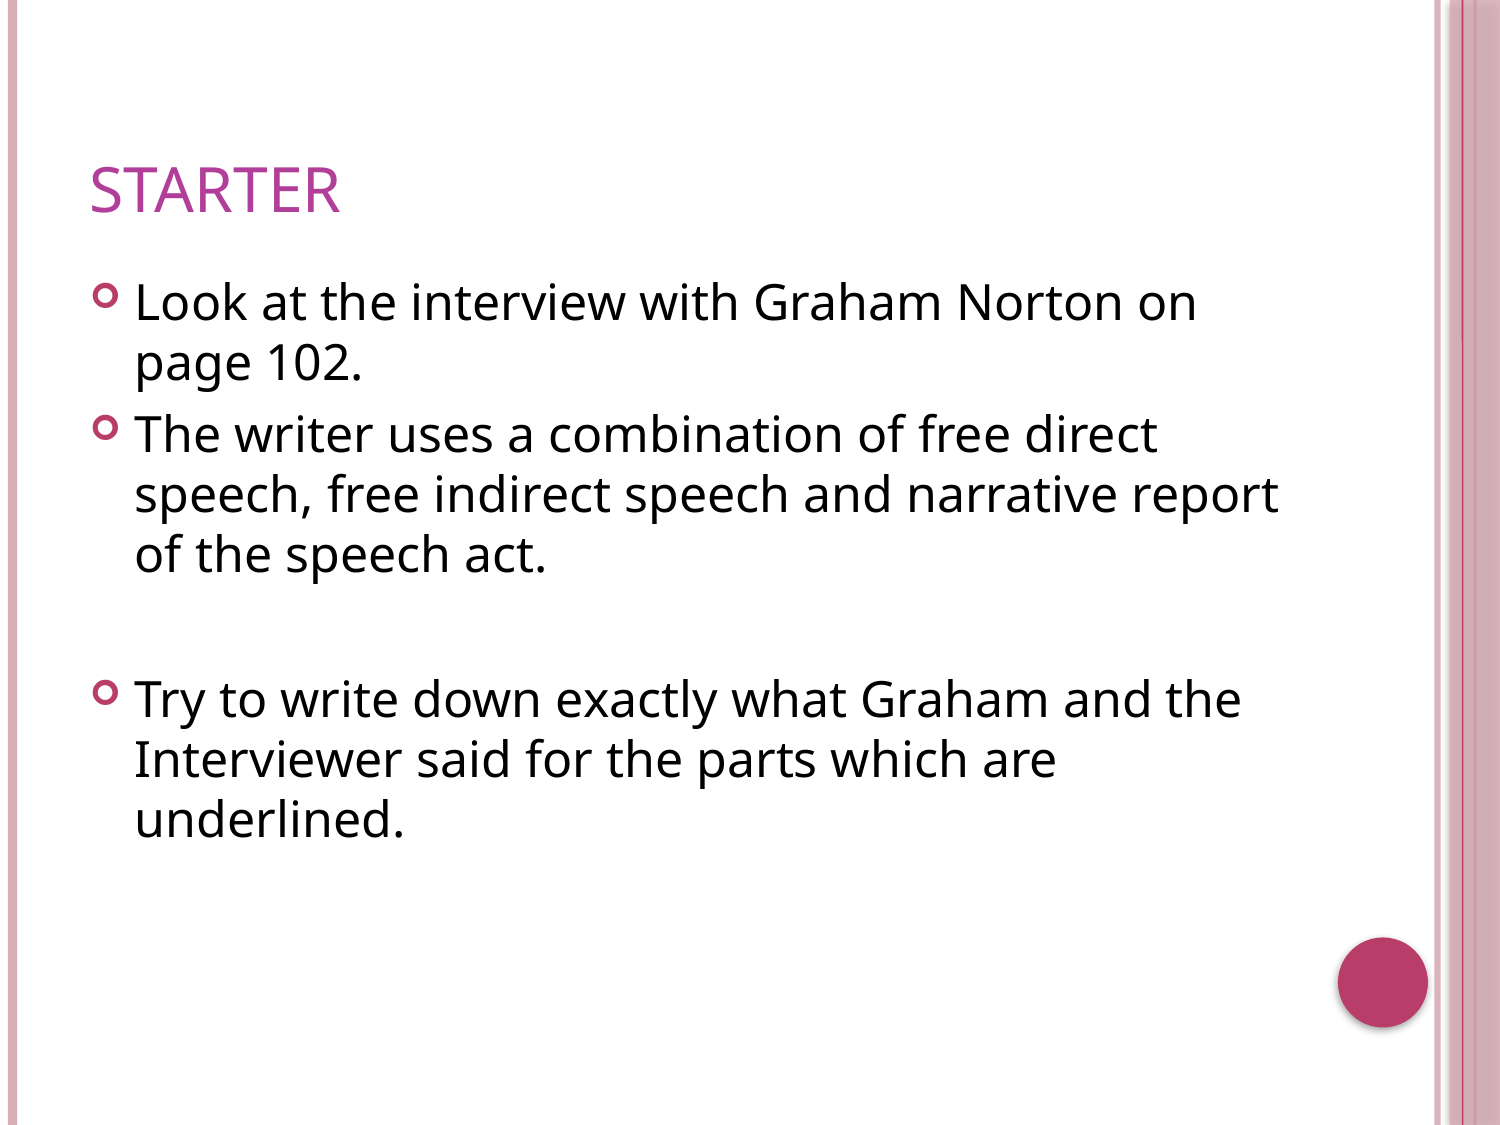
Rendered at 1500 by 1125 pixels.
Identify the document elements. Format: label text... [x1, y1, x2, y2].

title Starter [75, 45, 1300, 233]
list Look at the interview with Graham Norton on page 102. The writer uses a combination of free direct speech, free indirect speech and narrative report of the speech act. Try to write down exactly what Graham and the Interviewer said for the parts which are underlined. [75, 262, 1300, 1062]
